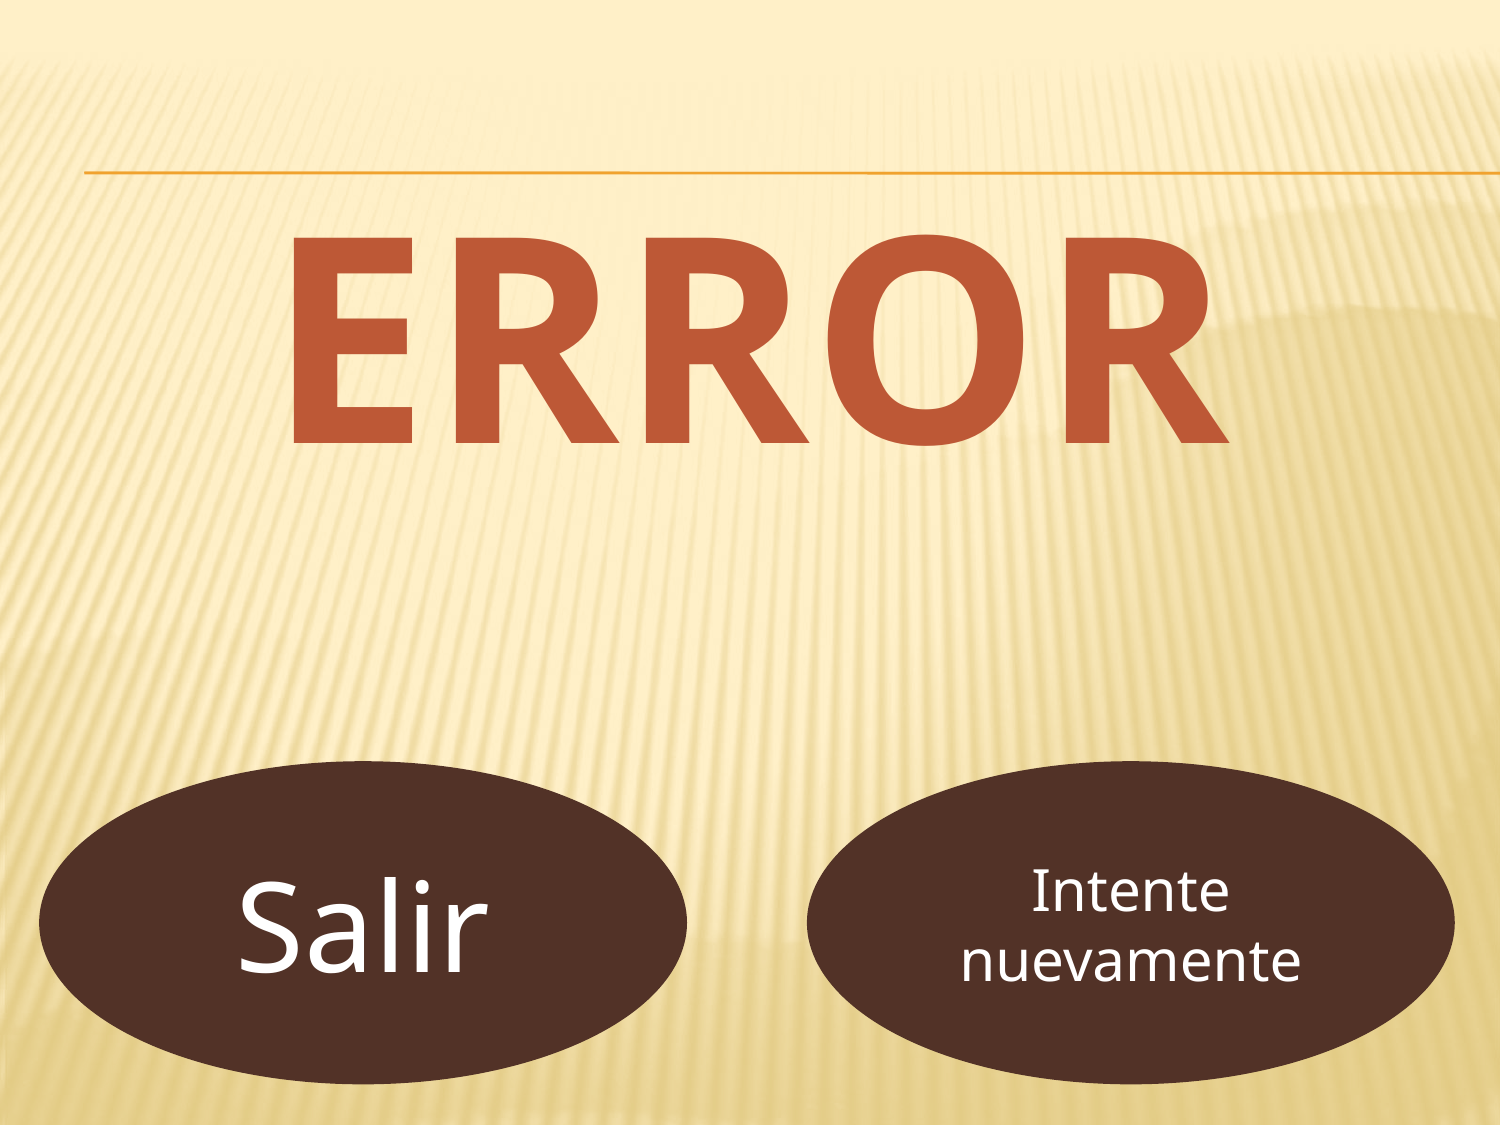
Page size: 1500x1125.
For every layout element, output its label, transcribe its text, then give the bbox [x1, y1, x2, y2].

text_box ERROR [0, 149, 1500, 509]
text_box Salir [39, 761, 688, 1085]
text_box Intente nuevamente [806, 761, 1455, 1085]
